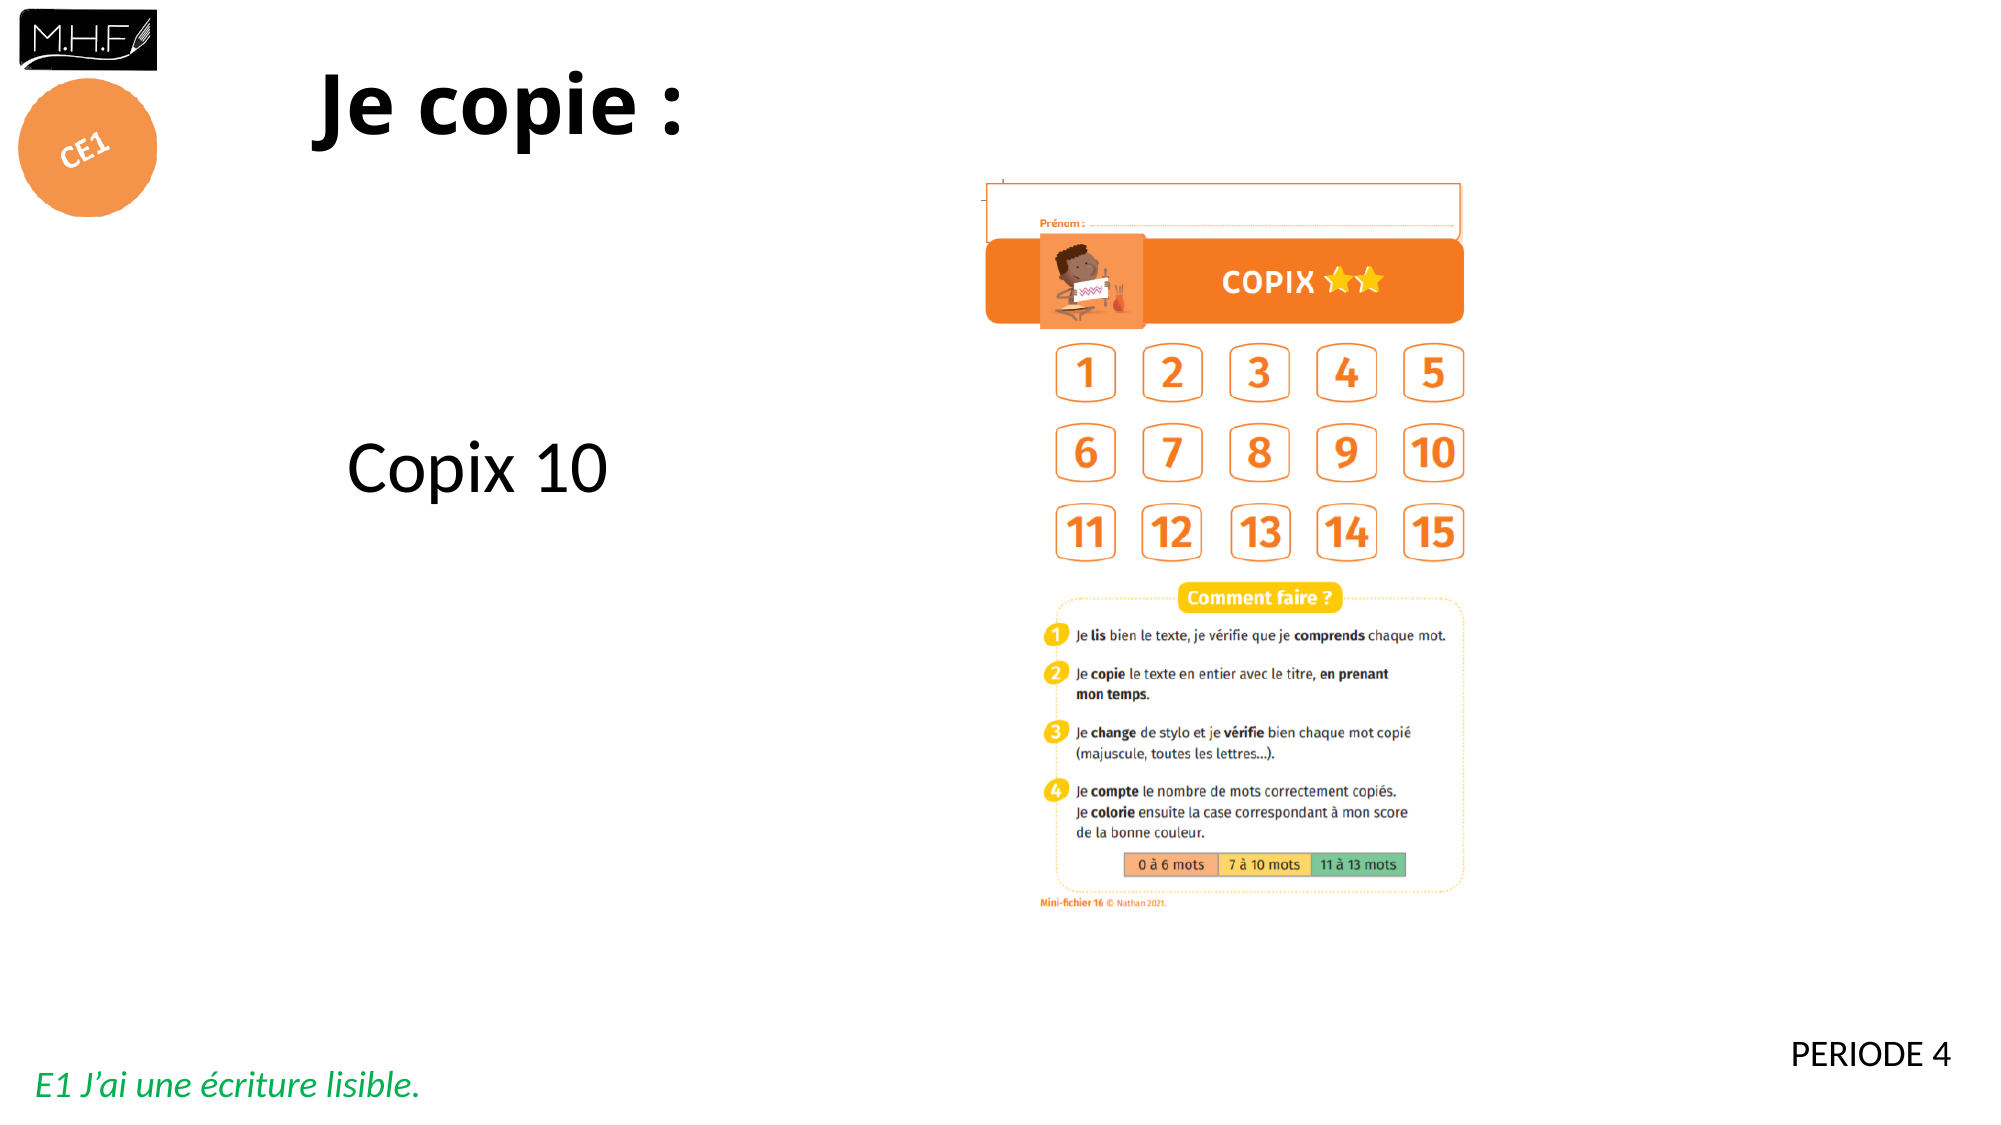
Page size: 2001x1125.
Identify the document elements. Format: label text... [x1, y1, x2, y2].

text_box PERIODE 4 [1362, 1021, 1967, 1082]
picture [18, 78, 157, 218]
picture [16, 7, 157, 74]
text_box Je copie : [303, 7, 1549, 208]
text_box Copix 10 [332, 365, 959, 561]
text_box E1 J’ai une écriture lisible. [19, 1052, 646, 1125]
picture [981, 179, 1487, 917]
